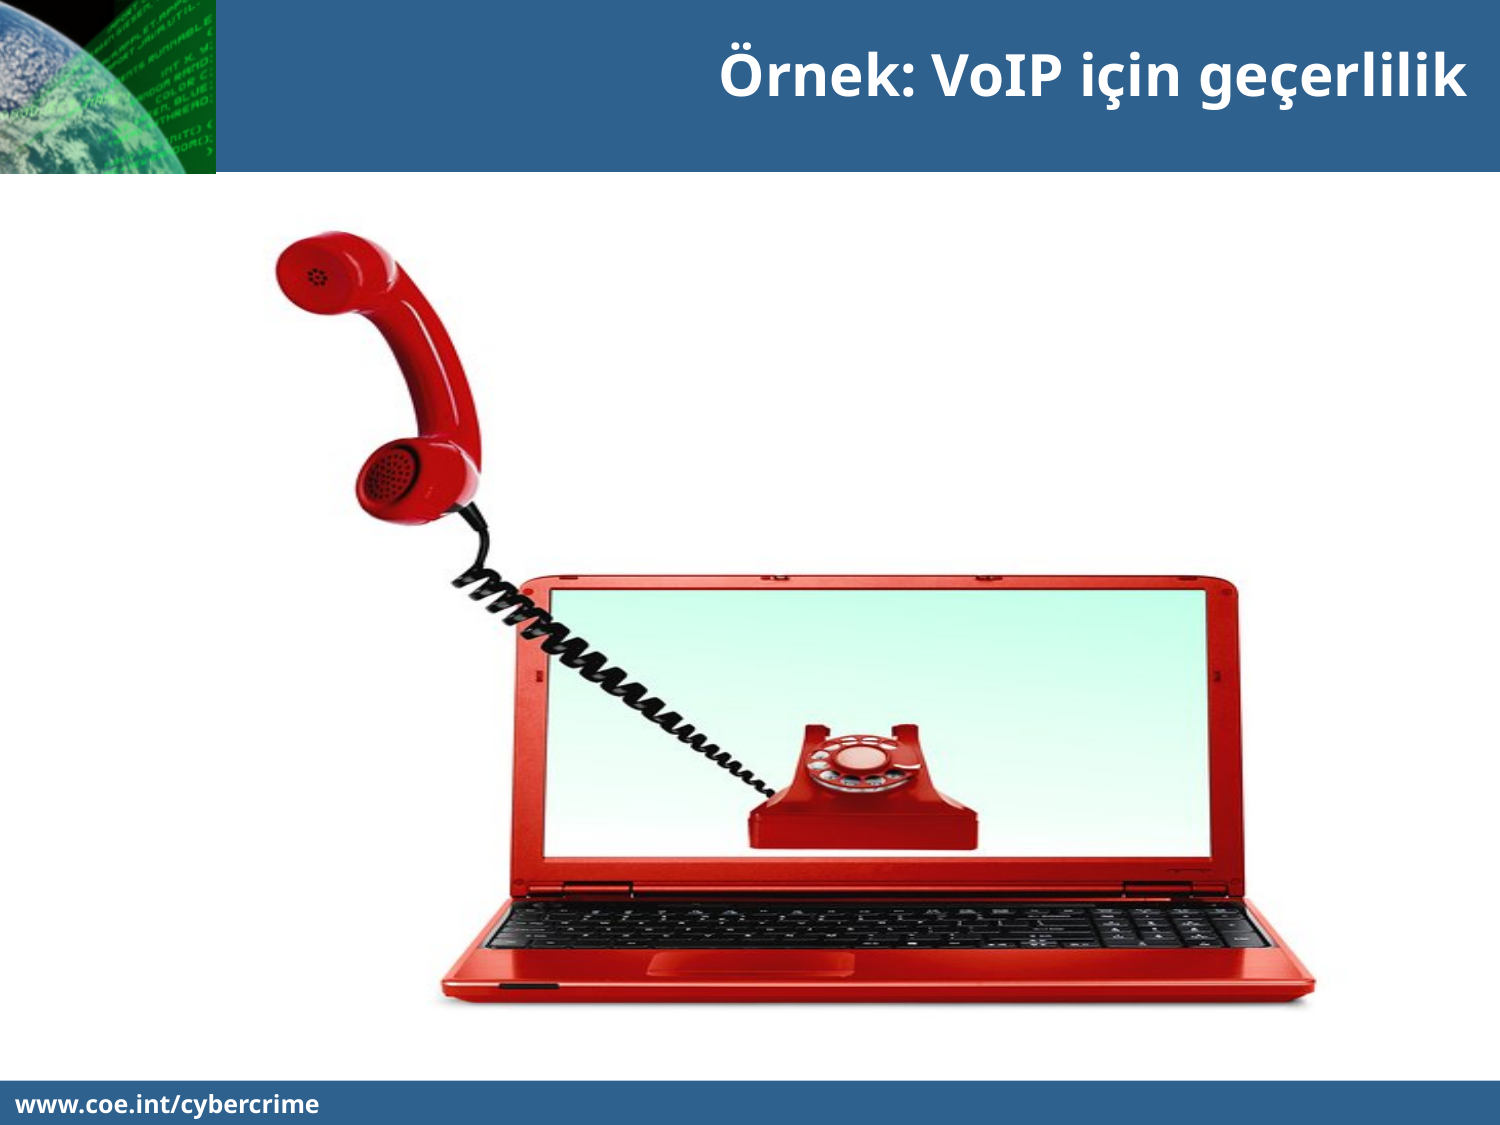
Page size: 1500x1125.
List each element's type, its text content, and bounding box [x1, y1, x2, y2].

text_box Örnek: VoIP için geçerlilik [230, 31, 1483, 116]
text_box [220, 0, 1500, 172]
picture [0, 0, 1500, 1062]
text_box www.coe.int/cybercrime [0, 1079, 1500, 1125]
